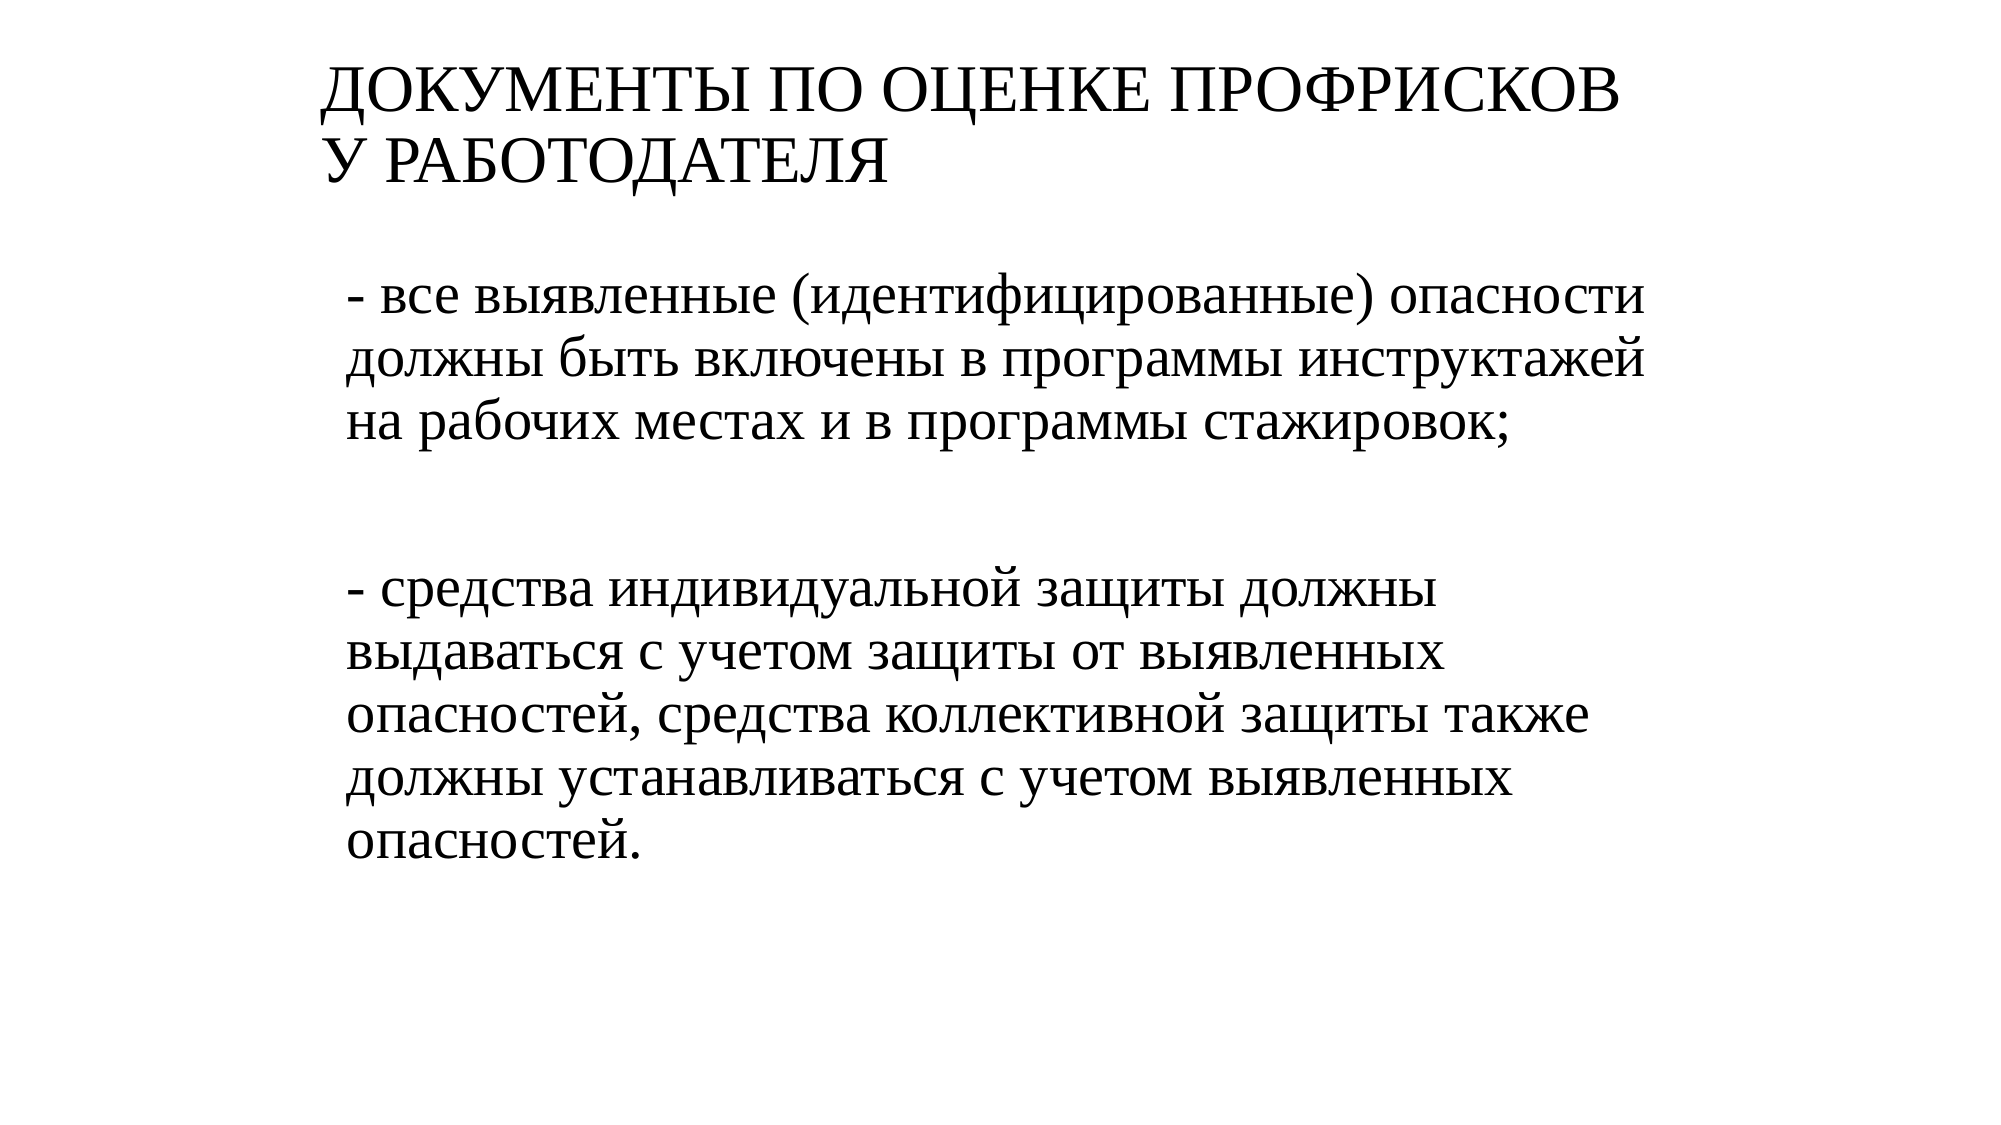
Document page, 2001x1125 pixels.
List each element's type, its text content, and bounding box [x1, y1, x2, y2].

title Документы по оценке профрисков у работодателя [305, 78, 1700, 173]
list - все выявленные (идентифицированные) опасности должны быть включены в программы инструктажей на рабочих местах и в программы стажировок; - средства индивидуальной защиты должны выдаваться с учетом защиты от выявленных опасностей, средства коллективной защиты также должны устанавливаться с учетом выявленных опасностей. [331, 255, 1674, 942]
